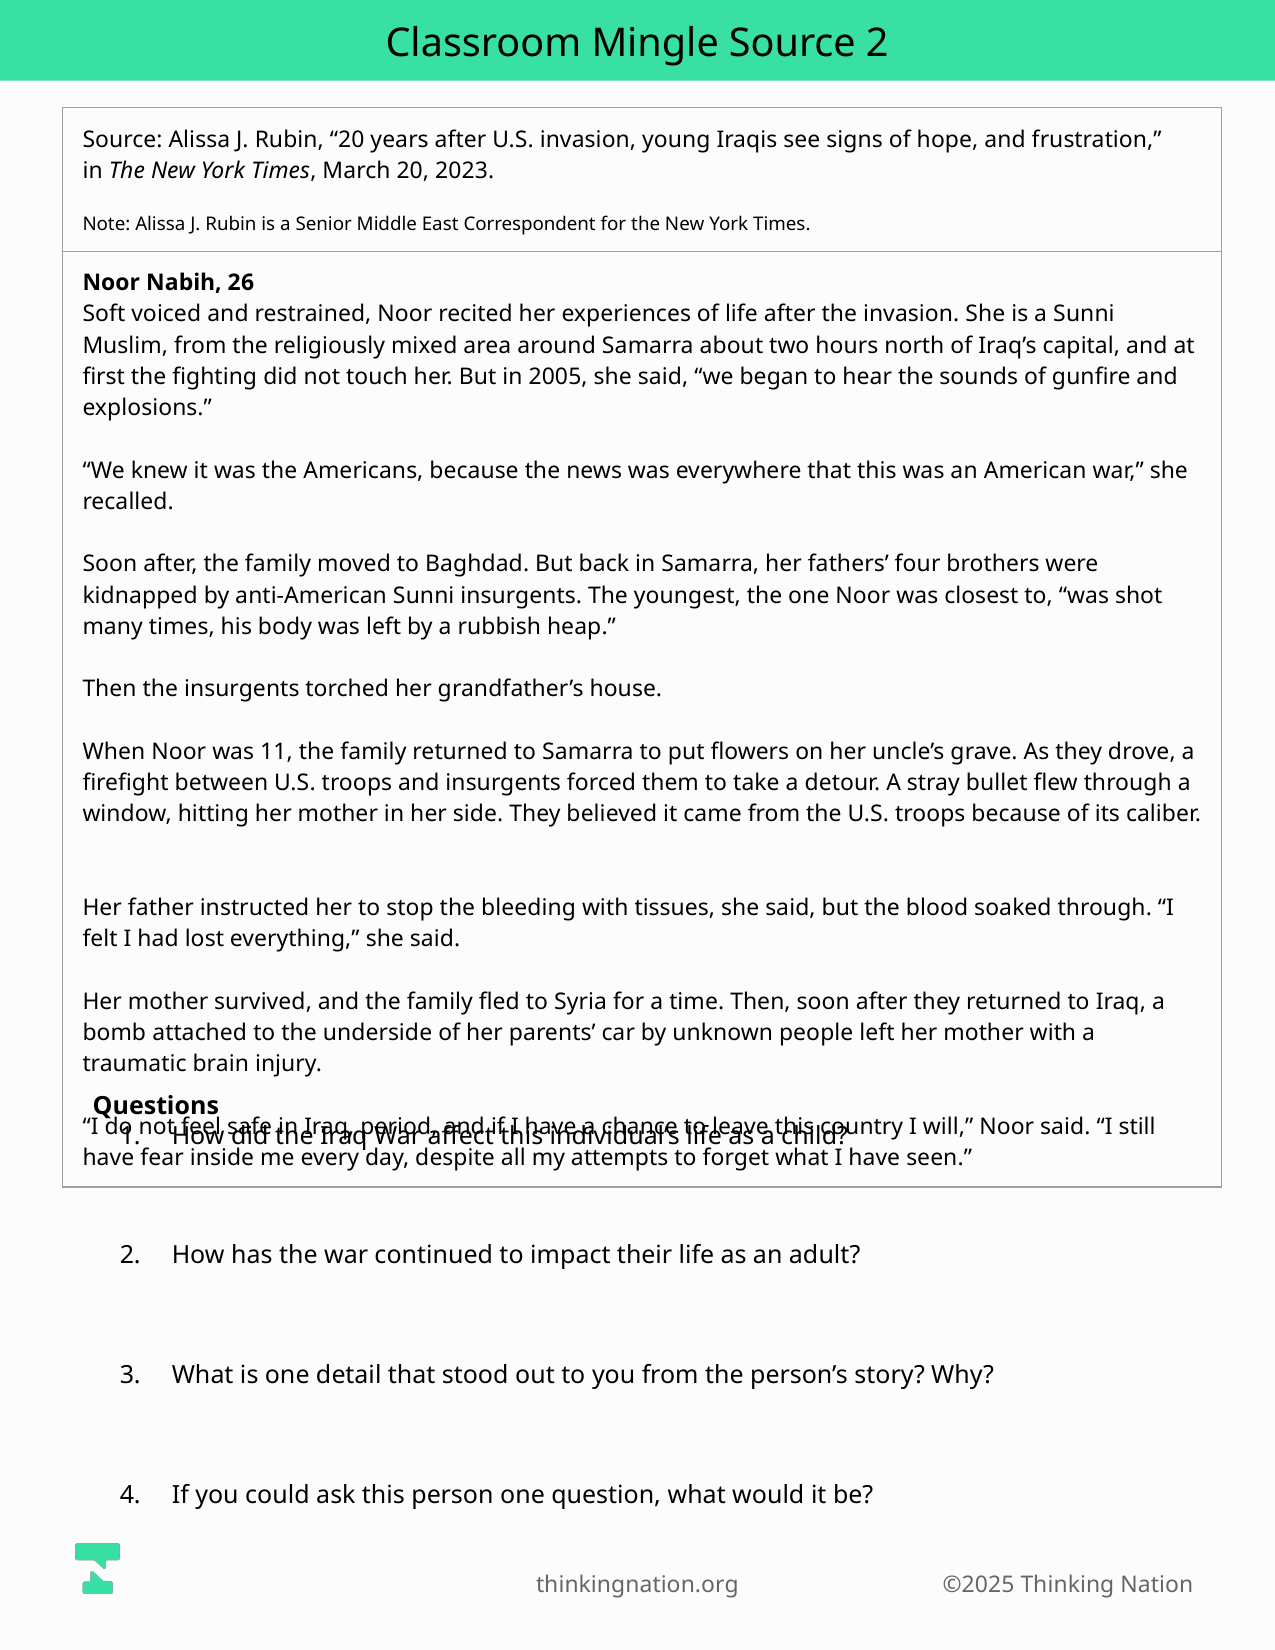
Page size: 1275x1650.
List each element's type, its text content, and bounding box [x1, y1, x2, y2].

table_header Source: Alissa J. Rubin, “20 years after U.S. invasion, young Iraqis see signs of hope, and frustration,” in The New York Times, March 20, 2023. Note: Alissa J. Rubin is a Senior Middle East Correspondent for the New York Times. [63, 108, 1221, 251]
picture [62, 1533, 133, 1604]
text_box Questions How did the Iraq War affect this individual’s life as a child? How has the war continued to impact their life as an adult? What is one detail that stood out to you from the person’s story? Why? If you could ask this person one question, what would it be? [76, 1073, 1198, 1485]
text_box thinkingnation.org [486, 1553, 789, 1605]
text_box Classroom Mingle Source 2 [0, 0, 1275, 81]
text_box ©2025 Thinking Nation [907, 1553, 1210, 1605]
table_cell Noor Nabih, 26 Soft voiced and restrained, Noor recited her experiences of life after the invasion. She is a Sunni Muslim, from the religiously mixed area around Samarra about two hours north of Iraq’s capital, and at first the fighting did not touch her. But in 2005, she said, “we began to hear the sounds of gunfire and explosions.” “We knew it was the Americans, because the news was everywhere that this was an American war,” she recalled. Soon after, the family moved to Baghdad. But back in Samarra, her fathers’ four brothers were kidnapped by anti-American Sunni insurgents. The youngest, the one Noor was closest to, “was shot many times, his body was left by a rubbish heap.” Then the insurgents torched her grandfather’s house. When Noor was 11, the family returned to Samarra to put flowers on her uncle’s grave. As they drove, a firefight between U.S. troops and insurgents forced them to take a detour. A stray bullet flew through a window, hitting her mother in her side. They believed it came from the U.S. troops because of its caliber. Her father instructed her to stop the bleeding with tissues, she said, but the blood soaked through. “I felt I had lost everything,” she said. Her mother survived, and the family fled to Syria for a time. Then, soon after they returned to Iraq, a bomb attached to the underside of her parents’ car by unknown people left her mother with a traumatic brain injury. “I do not feel safe in Iraq, period, and if I have a chance to leave this country I will,” Noor said. “I still have fear inside me every day, despite all my attempts to forget what I have seen.” [63, 252, 1221, 1186]
